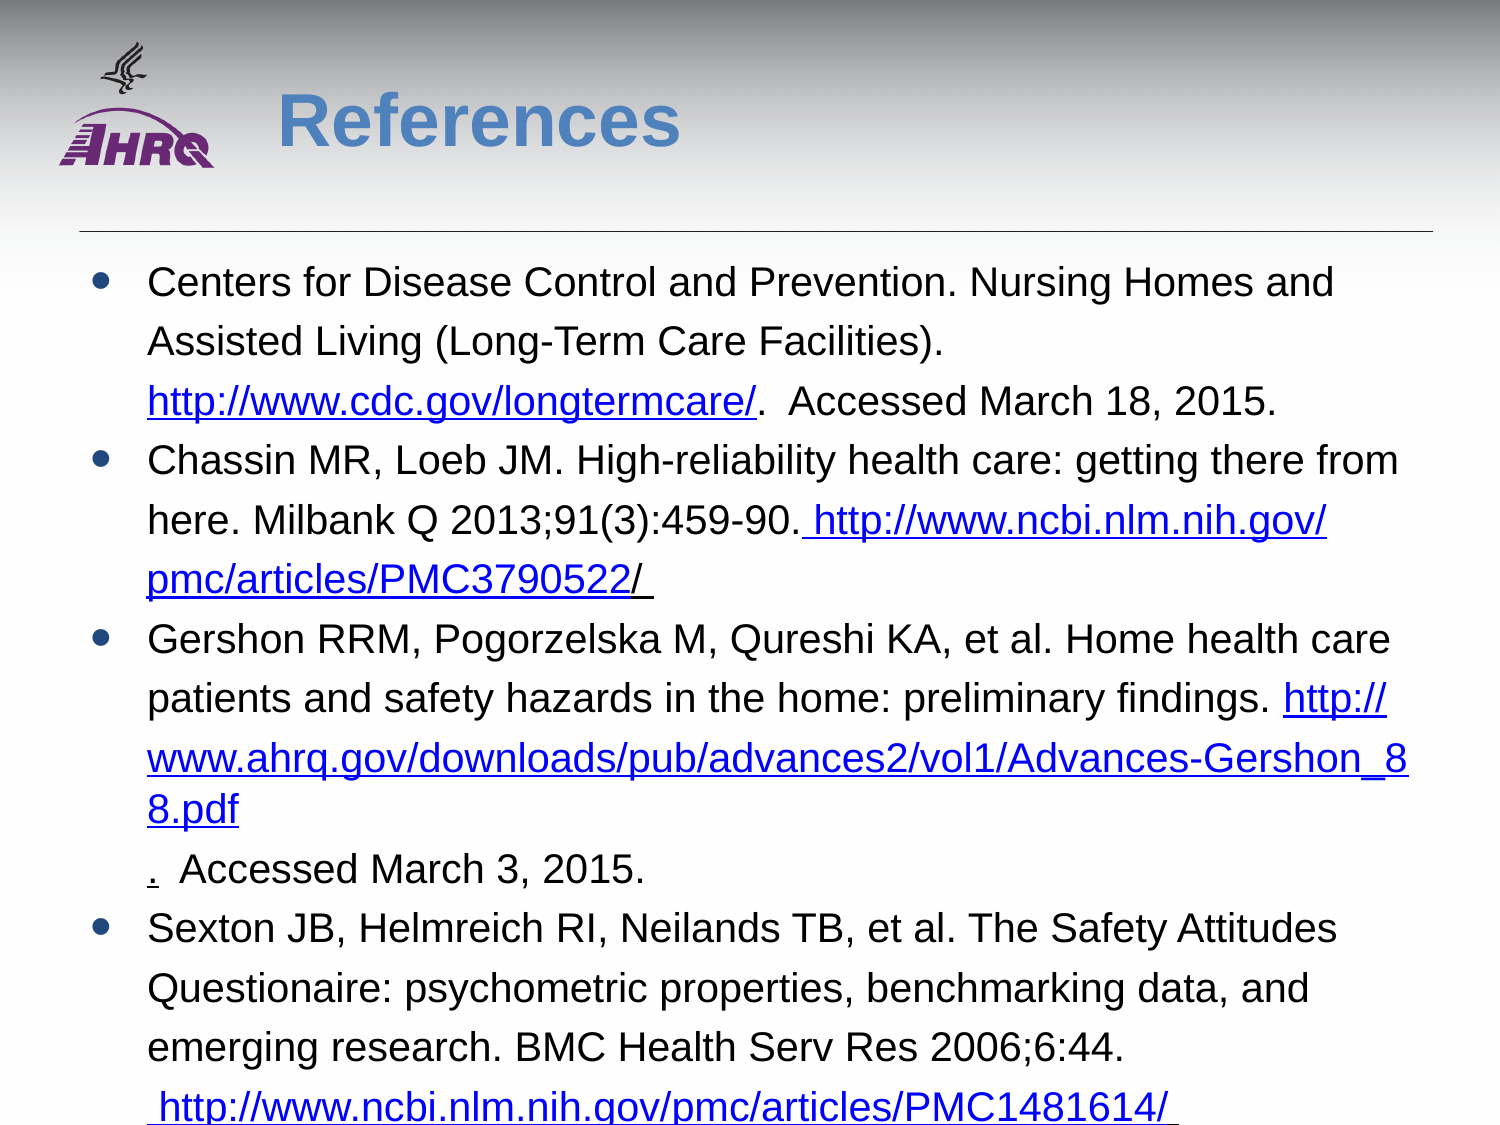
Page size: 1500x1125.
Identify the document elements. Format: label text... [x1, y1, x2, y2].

picture [0, 0, 1500, 1125]
title References [262, 45, 1425, 188]
list Centers for Disease Control and Prevention. Nursing Homes and Assisted Living (Long-Term Care Facilities). http://www.cdc.gov/longtermcare/. Accessed March 18, 2015. Chassin MR, Loeb JM. High-reliability health care: getting there from here. Milbank Q 2013;91(3):459-90. http://www.ncbi.nlm.nih.gov/ pmc/articles/PMC3790522/ Gershon RRM, Pogorzelska M, Qureshi KA, et al. Home health care patients and safety hazards in the home: preliminary findings. http://www.ahrq.gov/downloads/pub/advances2/vol1/Advances-Gershon_88.pdf. Accessed March 3, 2015. Sexton JB, Helmreich RI, Neilands TB, et al. The Safety Attitudes Questionaire: psychometric properties, benchmarking data, and emerging research. BMC Health Serv Res 2006;6:44. http://www.ncbi.nlm.nih.gov/pmc/articles/PMC1481614/ [75, 237, 1425, 1100]
